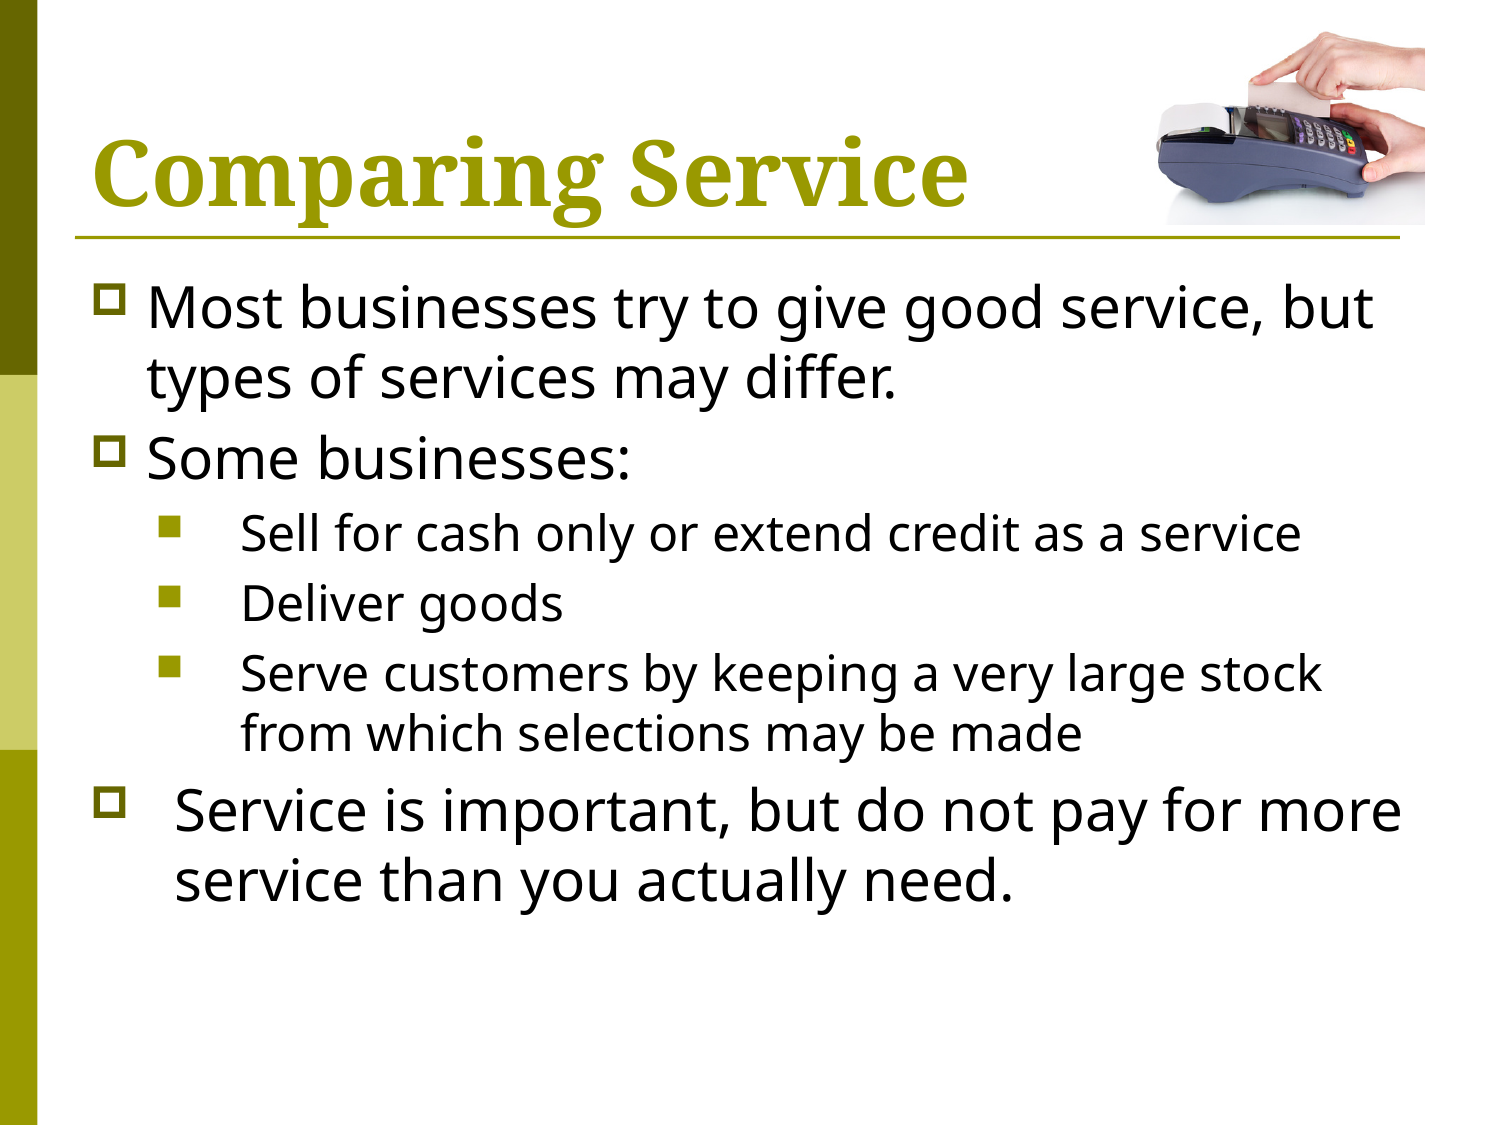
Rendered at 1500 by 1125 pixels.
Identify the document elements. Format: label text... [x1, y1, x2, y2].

title Comparing Service [74, 45, 1123, 233]
picture [1124, 24, 1425, 226]
list Most businesses try to give good service, but types of services may differ. Some businesses: Sell for cash only or extend credit as a service Deliver goods Serve customers by keeping a very large stock from which selections may be made Service is important, but do not pay for more service than you actually need. [74, 262, 1426, 1006]
